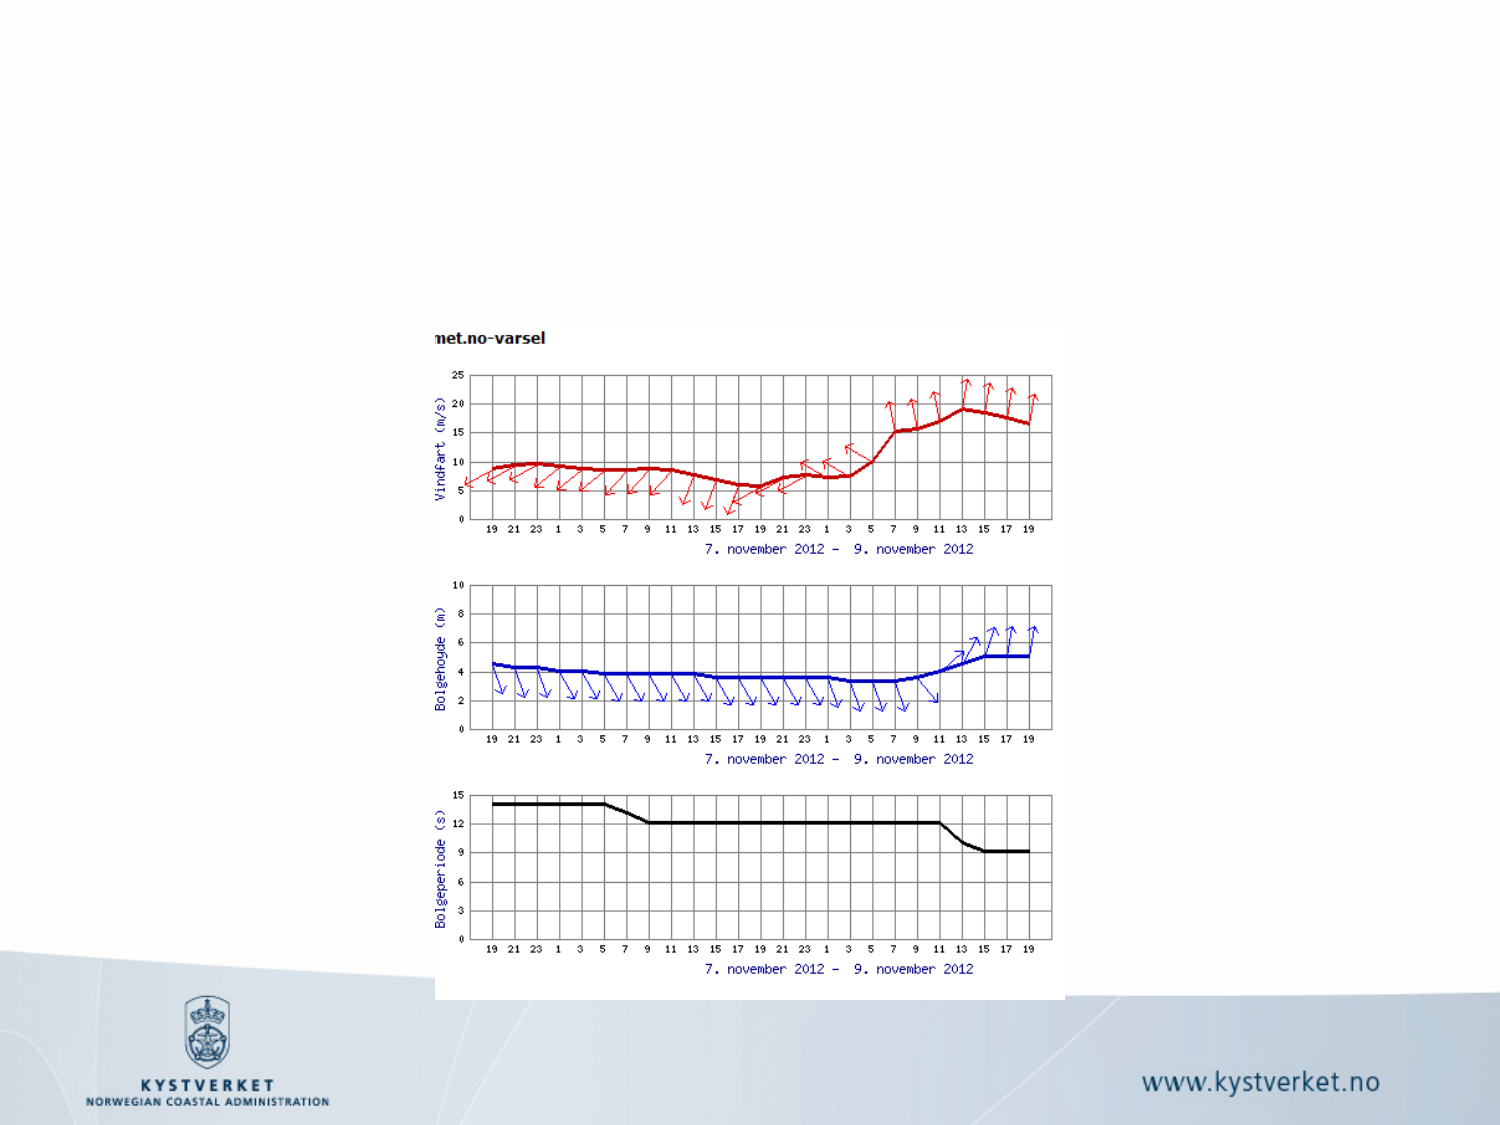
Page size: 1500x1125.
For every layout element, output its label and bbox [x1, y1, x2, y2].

list [435, 324, 1065, 1001]
picture [0, 0, 1500, 1125]
